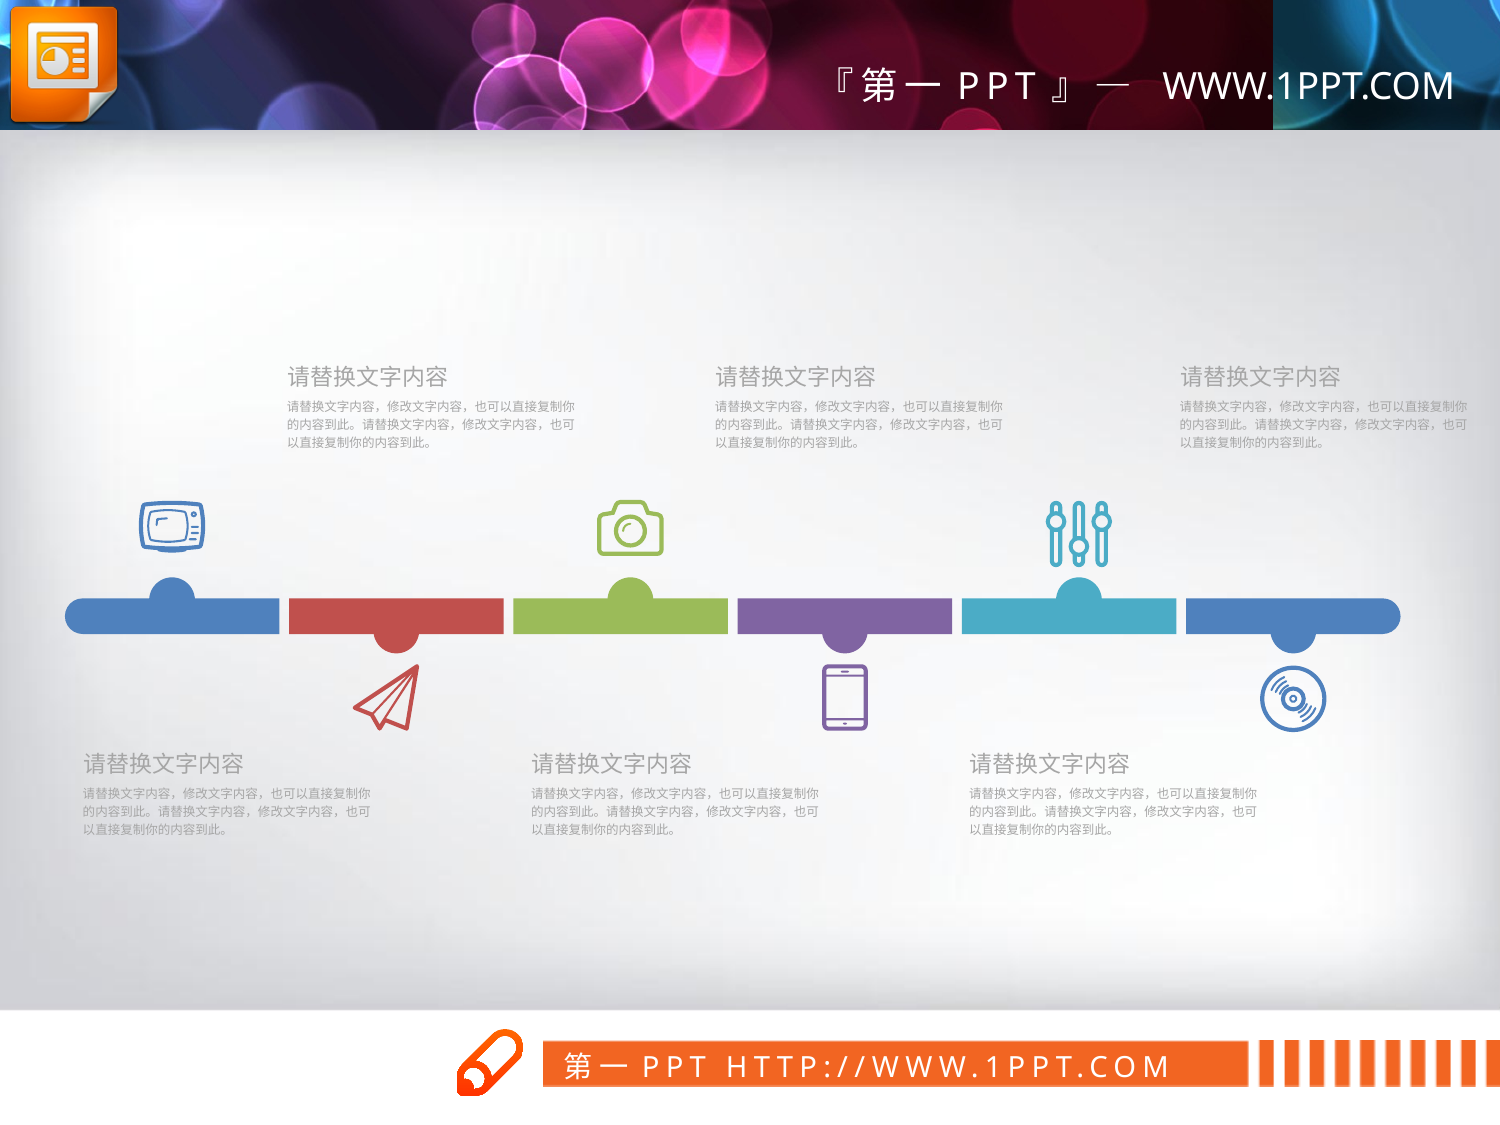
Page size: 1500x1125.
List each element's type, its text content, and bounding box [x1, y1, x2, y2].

text_box 请替换文字内容 [516, 736, 708, 785]
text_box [1045, 500, 1113, 568]
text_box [821, 663, 869, 731]
text_box 请替换文字内容 [68, 736, 260, 785]
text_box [1185, 598, 1401, 654]
text_box 请替换文字内容，修改文字内容，也可以直接复制你的内容到此。请替换文字内容，修改文字内容，也可以直接复制你的内容到此。 [67, 775, 388, 844]
text_box 请替换文字内容 [955, 736, 1146, 785]
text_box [288, 598, 504, 654]
text_box 请替换文字内容，修改文字内容，也可以直接复制你的内容到此。请替换文字内容，修改文字内容，也可以直接复制你的内容到此。 [700, 388, 1021, 458]
text_box 请替换文字内容 [1165, 349, 1357, 398]
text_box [138, 500, 206, 553]
text_box [352, 664, 420, 731]
picture [543, 1040, 1500, 1087]
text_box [961, 577, 1177, 635]
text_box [596, 499, 664, 557]
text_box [64, 577, 280, 635]
picture [0, 0, 1500, 1012]
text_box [1259, 665, 1327, 733]
text_box 请替换文字内容，修改文字内容，也可以直接复制你的内容到此。请替换文字内容，修改文字内容，也可以直接复制你的内容到此。 [516, 775, 837, 844]
text_box 请替换文字内容 [701, 349, 892, 398]
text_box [513, 577, 729, 635]
text_box 请替换文字内容，修改文字内容，也可以直接复制你的内容到此。请替换文字内容，修改文字内容，也可以直接复制你的内容到此。 [1164, 388, 1485, 458]
text_box 请替换文字内容，修改文字内容，也可以直接复制你的内容到此。请替换文字内容，修改文字内容，也可以直接复制你的内容到此。 [954, 775, 1275, 844]
text_box 请替换文字内容，修改文字内容，也可以直接复制你的内容到此。请替换文字内容，修改文字内容，也可以直接复制你的内容到此。 [272, 388, 592, 458]
text_box 请替换文字内容 [272, 349, 464, 398]
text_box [737, 598, 953, 654]
